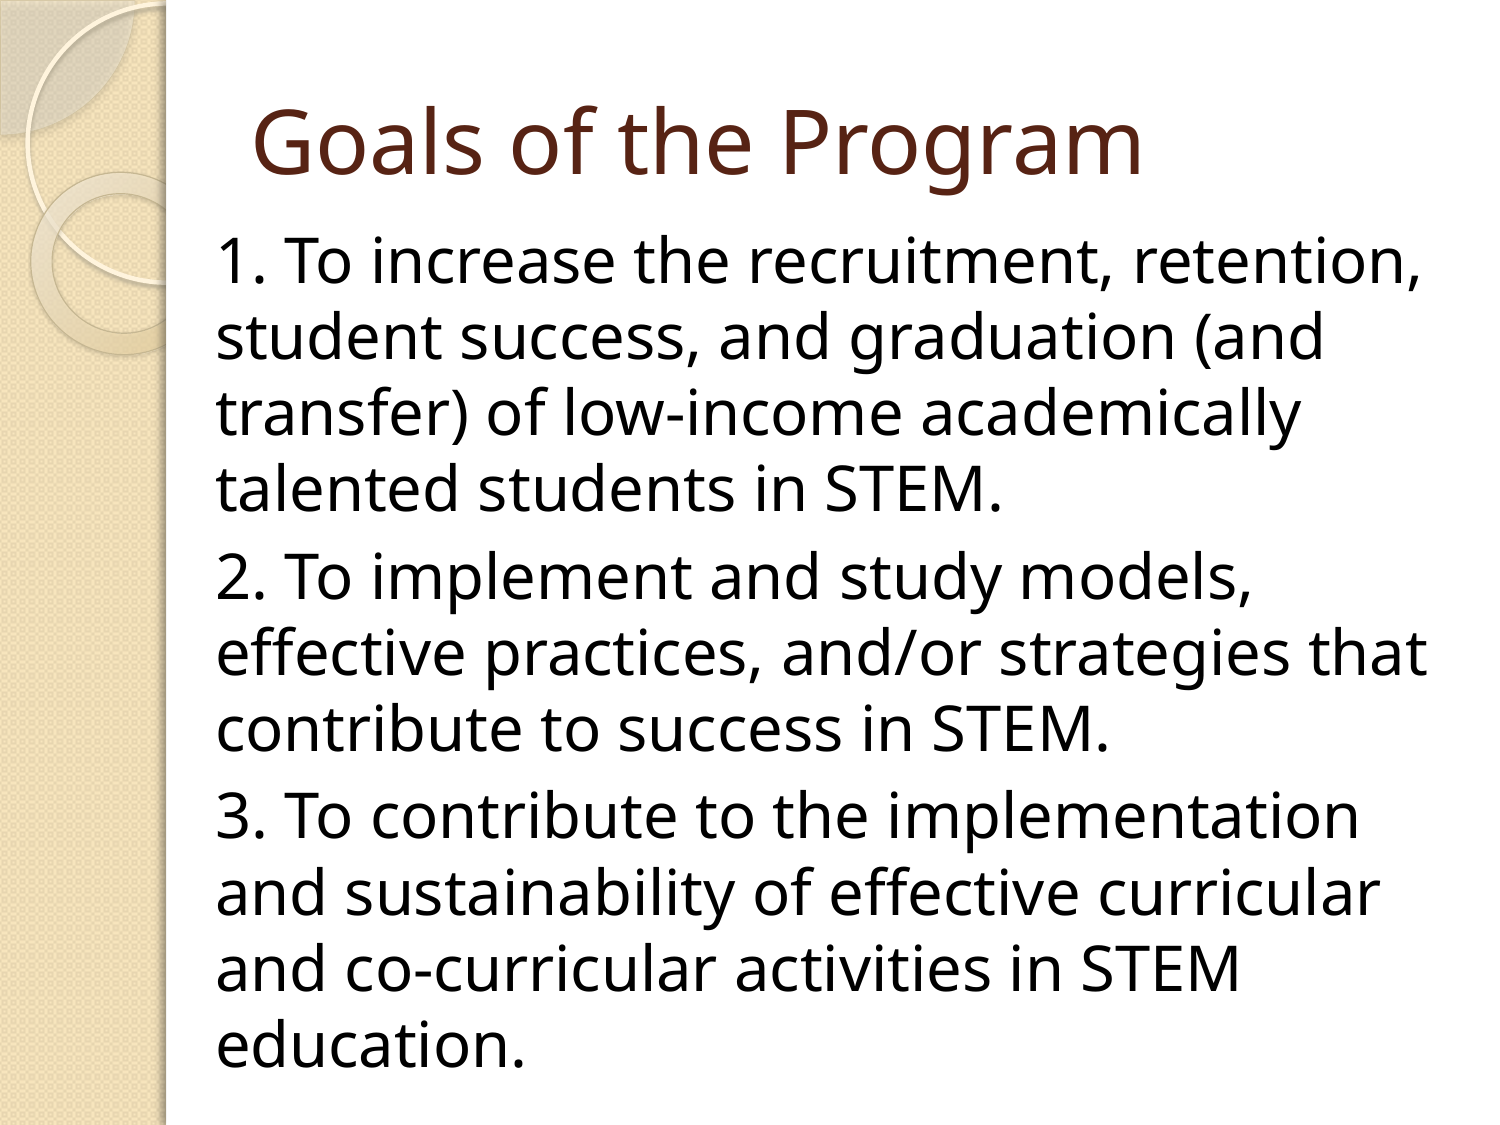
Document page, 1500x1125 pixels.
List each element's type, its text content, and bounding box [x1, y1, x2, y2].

list 1. To increase the recruitment, retention, student success, and graduation (and transfer) of low-income academically talented students in STEM. 2. To implement and study models, effective practices, and/or strategies that contribute to success in STEM. 3. To contribute to the implementation and sustainability of effective curricular and co-curricular activities in STEM education. [187, 212, 1466, 1100]
title Goals of the Program [235, 45, 1466, 212]
